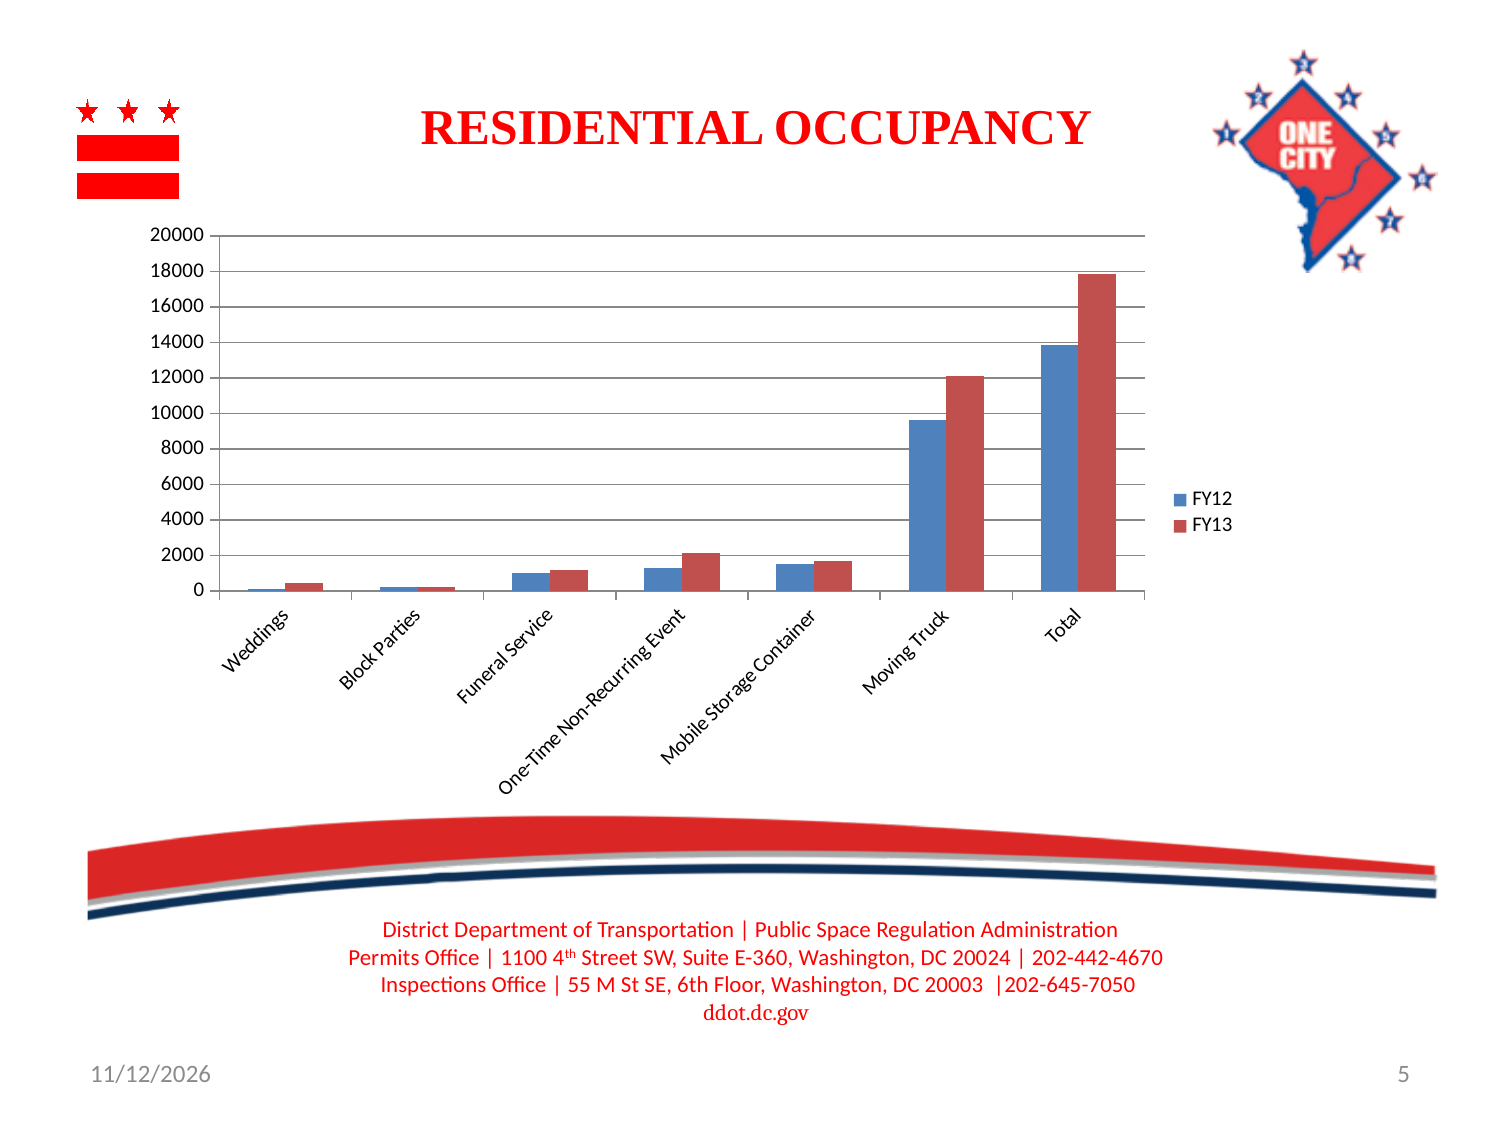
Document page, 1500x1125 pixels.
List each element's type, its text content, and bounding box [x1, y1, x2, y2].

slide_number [75, 1042, 425, 1103]
text_box District Department of Transportation | Public Space Regulation Administration Permits Office | 1100 4th Street SW, Suite E-360, Washington, DC 20024 | 202-442-4670 Inspections Office | 55 M St SE, 6th Floor, Washington, DC 20003 |202-645-7050 ddot.dc.gov [62, 899, 1450, 1050]
picture [1212, 49, 1438, 274]
picture [74, 99, 180, 202]
picture [87, 812, 1440, 951]
text_box RESIDENTIAL OCCUPANCY [399, 87, 1113, 163]
chart [126, 213, 1253, 813]
slide_number 5 [1074, 1042, 1425, 1103]
